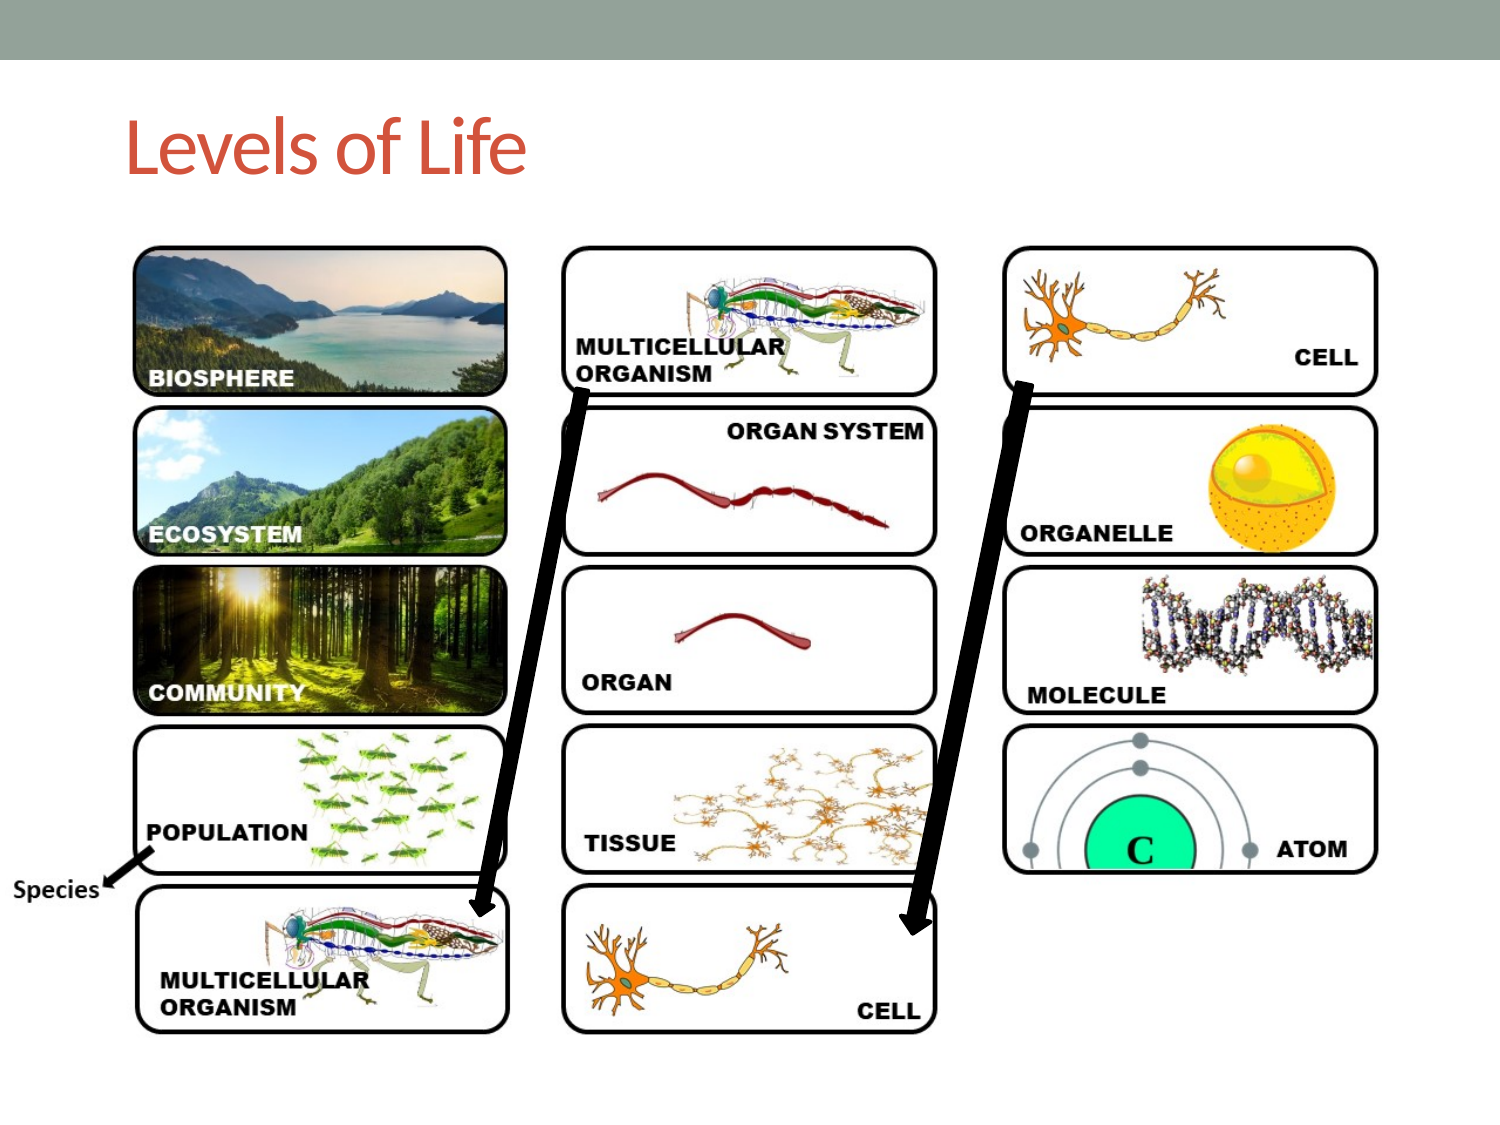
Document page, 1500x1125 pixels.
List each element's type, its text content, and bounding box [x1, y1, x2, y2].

picture [996, 243, 1395, 900]
text_box Levels of Life [109, 83, 1385, 200]
picture [4, 237, 992, 1063]
